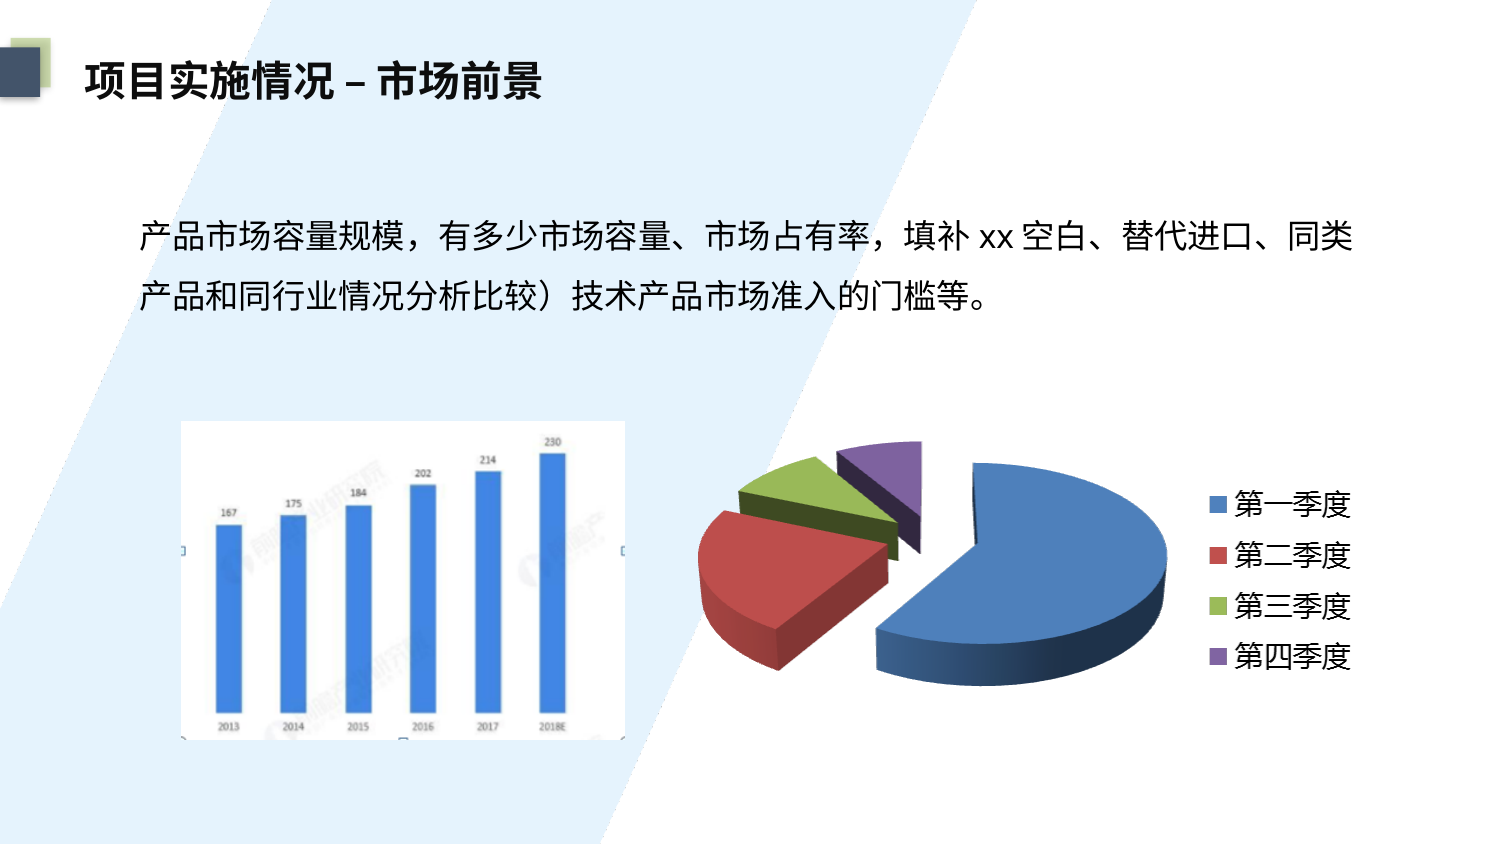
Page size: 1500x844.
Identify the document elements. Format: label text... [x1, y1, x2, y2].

text_box 项目实施情况 – 市场前景 [73, 48, 556, 111]
text_box 产品市场容量规模，有多少市场容量、市场占有率，填补xx空白、替代进口、同类产品和同行业情况分析比较）技术产品市场准入的门槛等。 [128, 189, 1373, 321]
text_box [10, 37, 51, 88]
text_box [659, 363, 1381, 798]
text_box [0, 47, 41, 98]
picture [0, 0, 977, 844]
